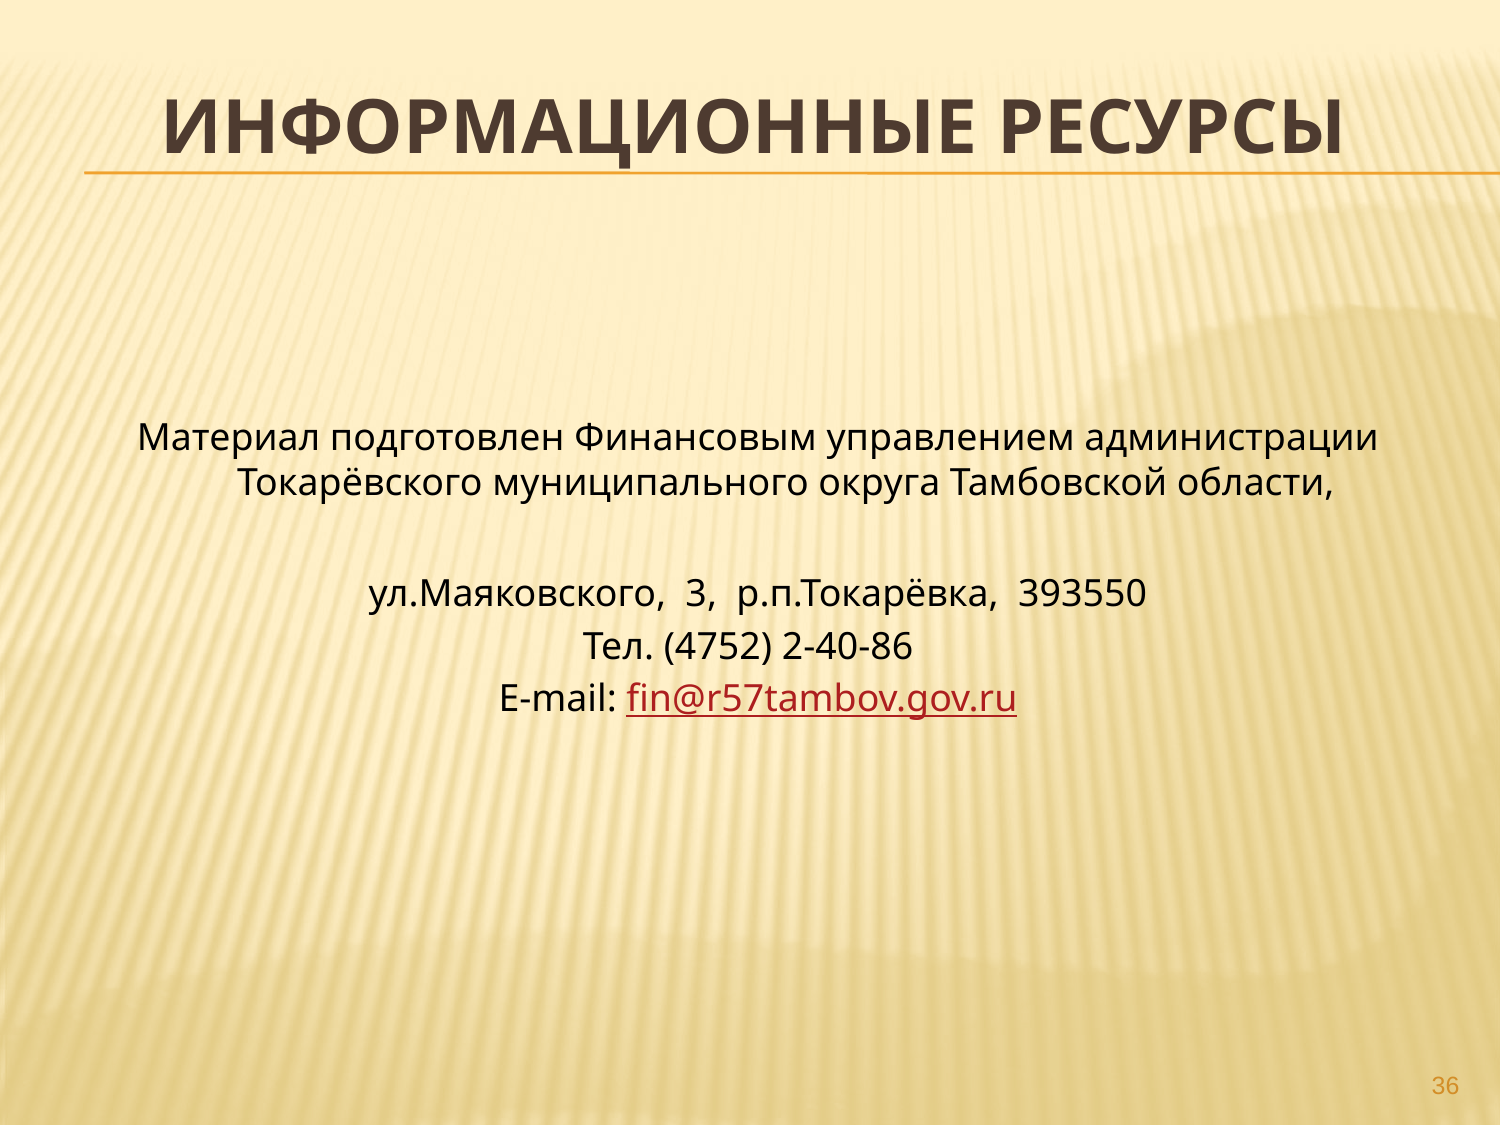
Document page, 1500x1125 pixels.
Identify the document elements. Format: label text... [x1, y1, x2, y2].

slide_number 36 [1350, 1061, 1475, 1103]
title Информационные ресурсы [41, 54, 1467, 192]
list Материал подготовлен Финансовым управлением администрации Токарёвского муниципального округа Тамбовской области, ул.Маяковского, 3, р.п.Токарёвка, 393550 Тел. (4752) 2-40-86 Е-mail: fin@r57tambov.gov.ru [41, 231, 1475, 1083]
